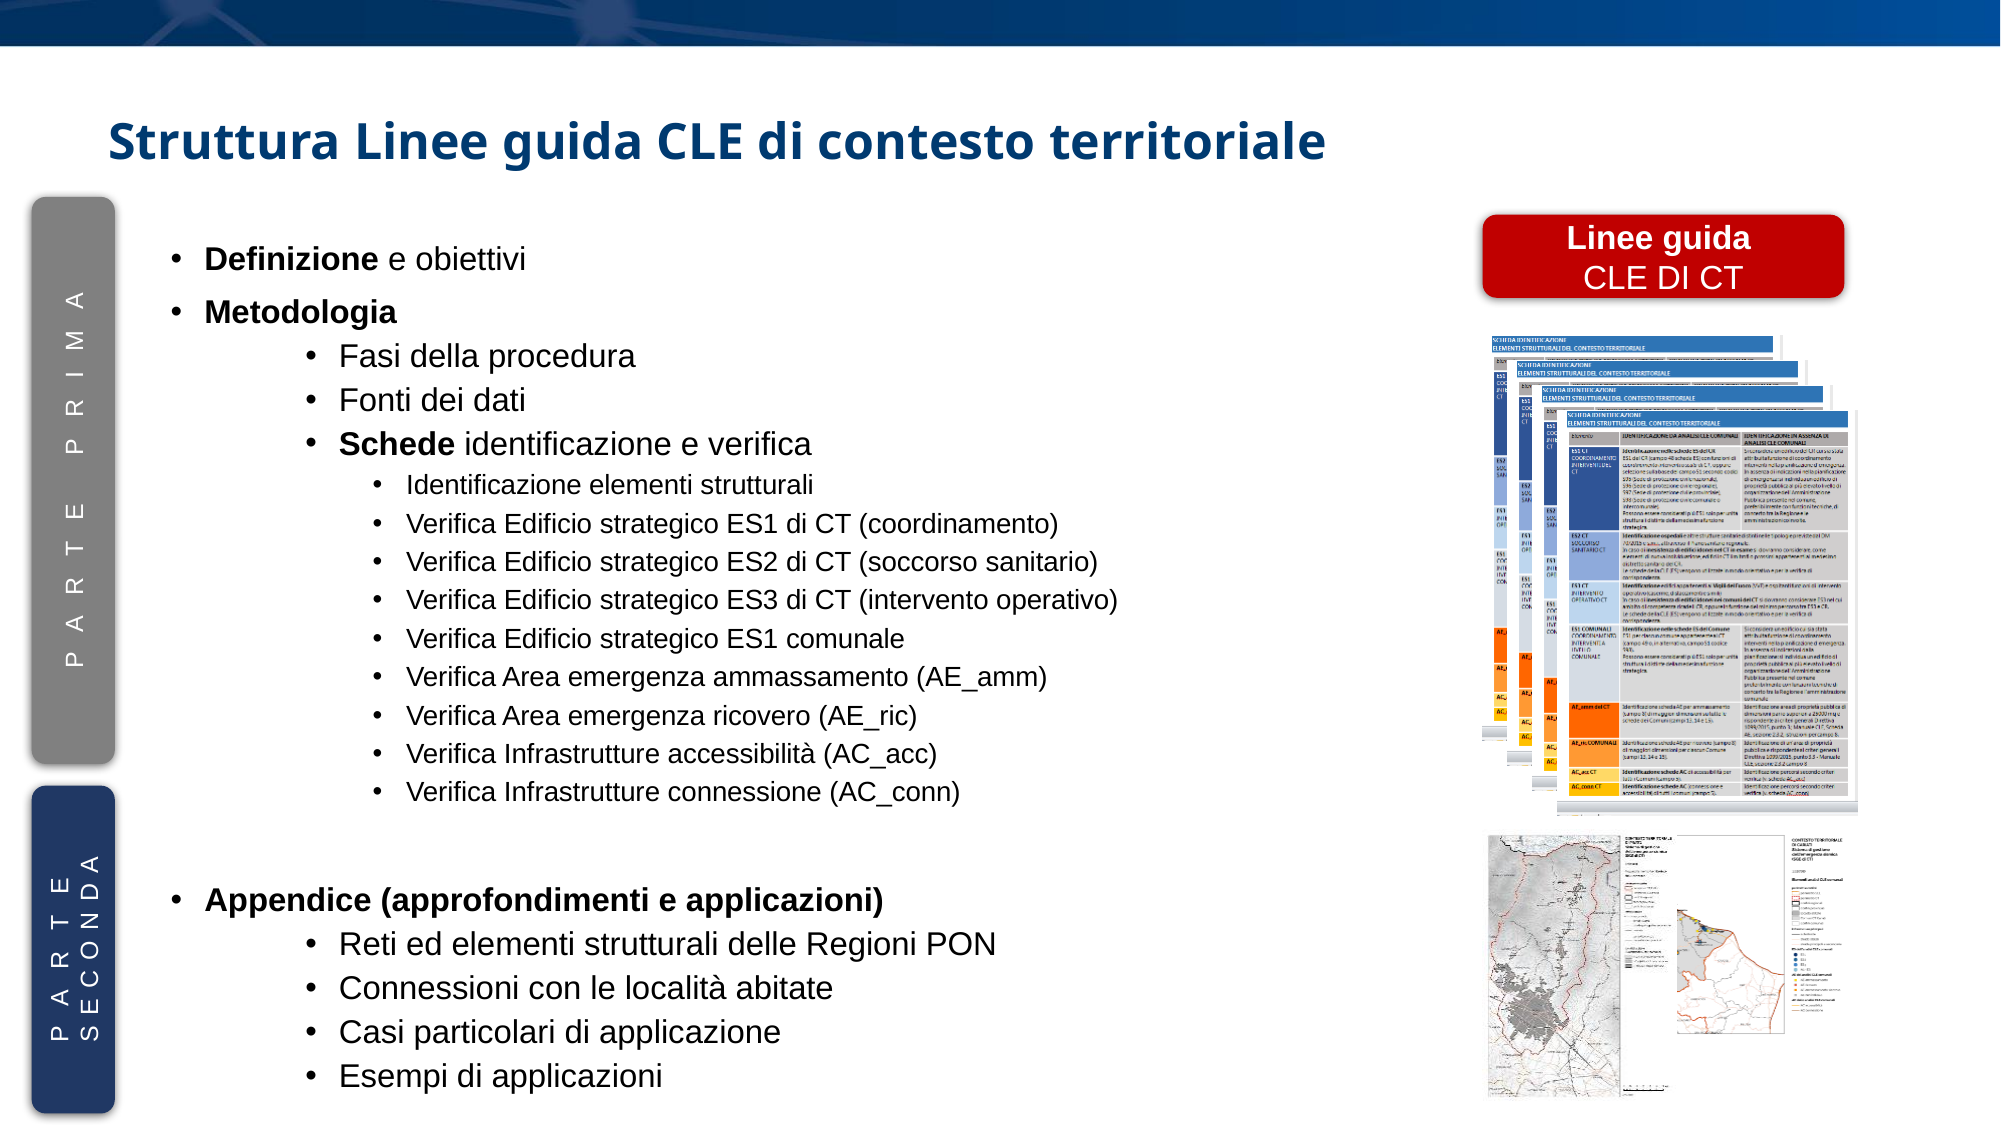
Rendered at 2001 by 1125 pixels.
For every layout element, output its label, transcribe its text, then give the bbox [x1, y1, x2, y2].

text_box PARTE PRIMA [31, 196, 115, 764]
picture [0, 0, 2001, 1125]
text_box PARTE SECONDA [31, 785, 115, 1114]
text_box Linee guida CLE DI CT [1482, 214, 1845, 298]
text_box Struttura Linee guida CLE di contesto territoriale [93, 102, 1941, 178]
list Definizione e obiettivi Metodologia Fasi della procedura Fonti dei dati Schede identificazione e verifica Identificazione elementi strutturali Verifica Edificio strategico ES1 di CT (coordinamento) Verifica Edificio strategico ES2 di CT (soccorso sanitario) Verifica Edificio strategico ES3 di CT (intervento operativo) Verifica Edificio strategico ES1 comunale Verifica Area emergenza ammassamento (AE_amm) Verifica Area emergenza ricovero (AE_ric) Verifica Infrastrutture accessibilità (AC_acc) Verifica Infrastrutture connessione (AC_conn) Appendice (approfondimenti e applicazioni) Reti ed elementi strutturali delle Regioni PON Connessioni con le località abitate Casi particolari di applicazione Esempi di applicazioni [155, 234, 1402, 1104]
